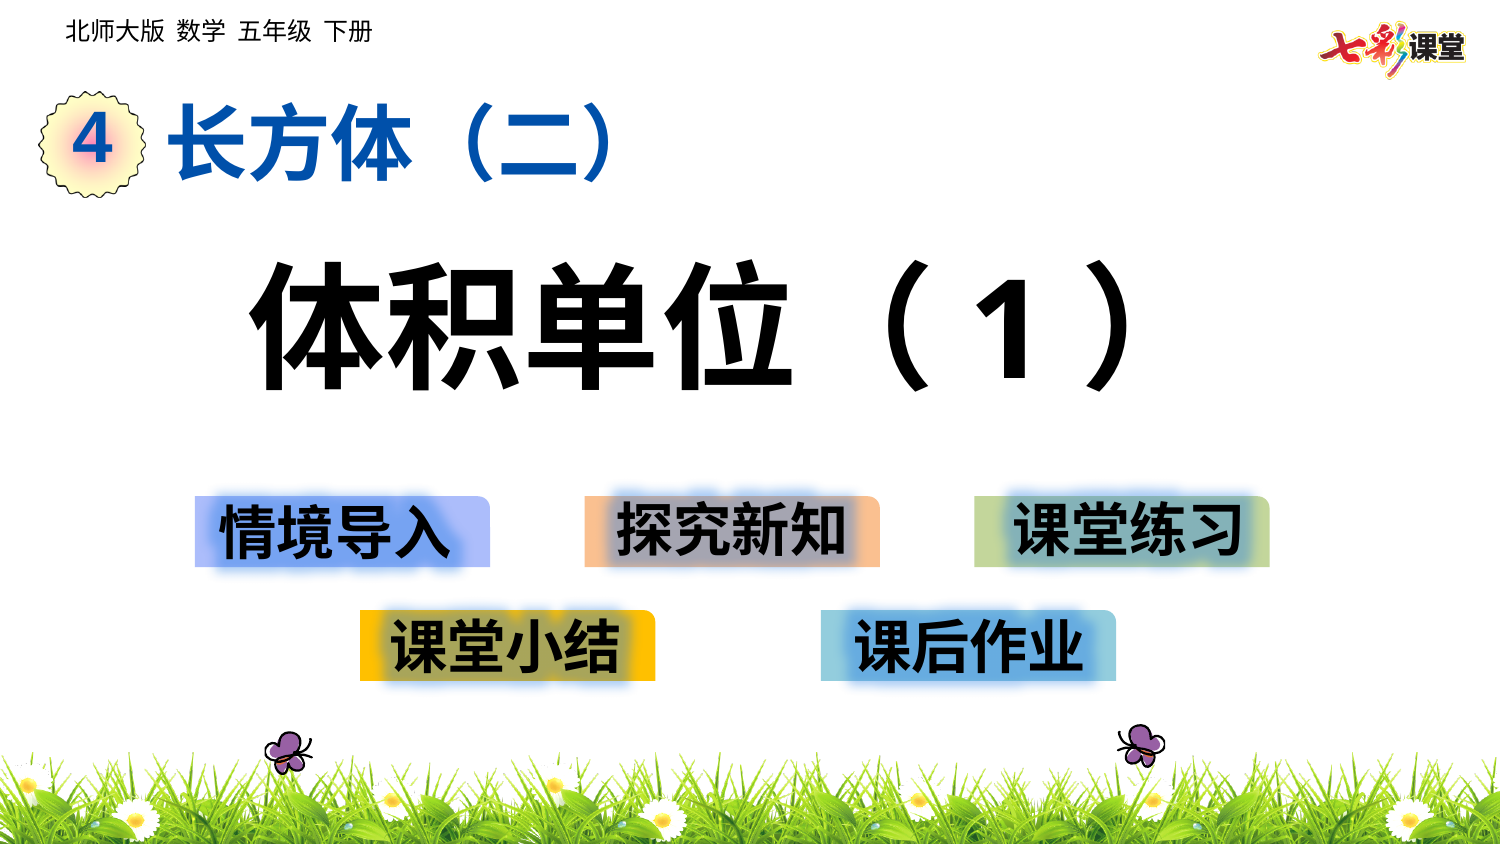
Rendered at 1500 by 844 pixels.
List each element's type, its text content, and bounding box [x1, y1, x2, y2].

text_box 探究新知 [596, 481, 868, 575]
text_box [37, 81, 146, 198]
picture [0, 723, 1500, 844]
picture [1316, 20, 1468, 80]
text_box 长方体（二） [153, 85, 676, 197]
text_box 课堂小结 [370, 598, 642, 693]
text_box 课后作业 [833, 598, 1106, 693]
text_box 课堂练习 [993, 481, 1266, 575]
text_box 体积单位（1） [236, 235, 1229, 412]
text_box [0, 0, 573, 70]
text_box 情境导入 [199, 484, 472, 579]
